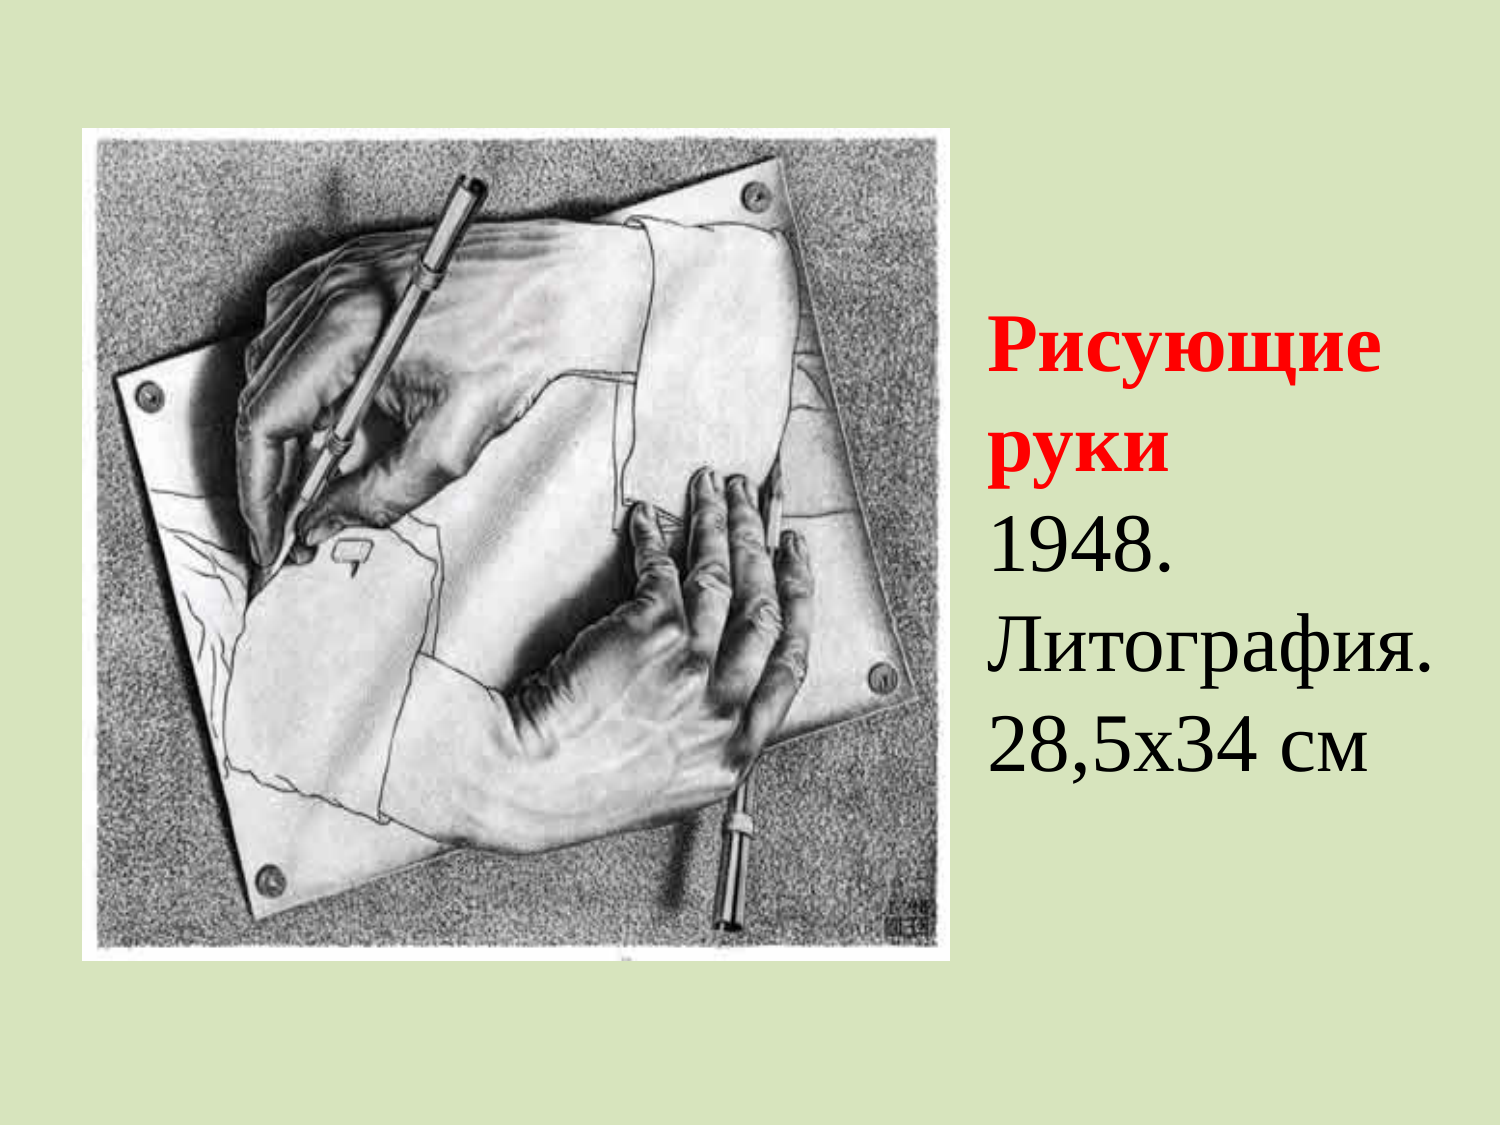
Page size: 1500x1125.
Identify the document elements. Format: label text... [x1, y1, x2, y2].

picture [81, 128, 950, 962]
text_box Рисующие руки 1948. Литография. 28,5х34 см [972, 281, 1500, 796]
